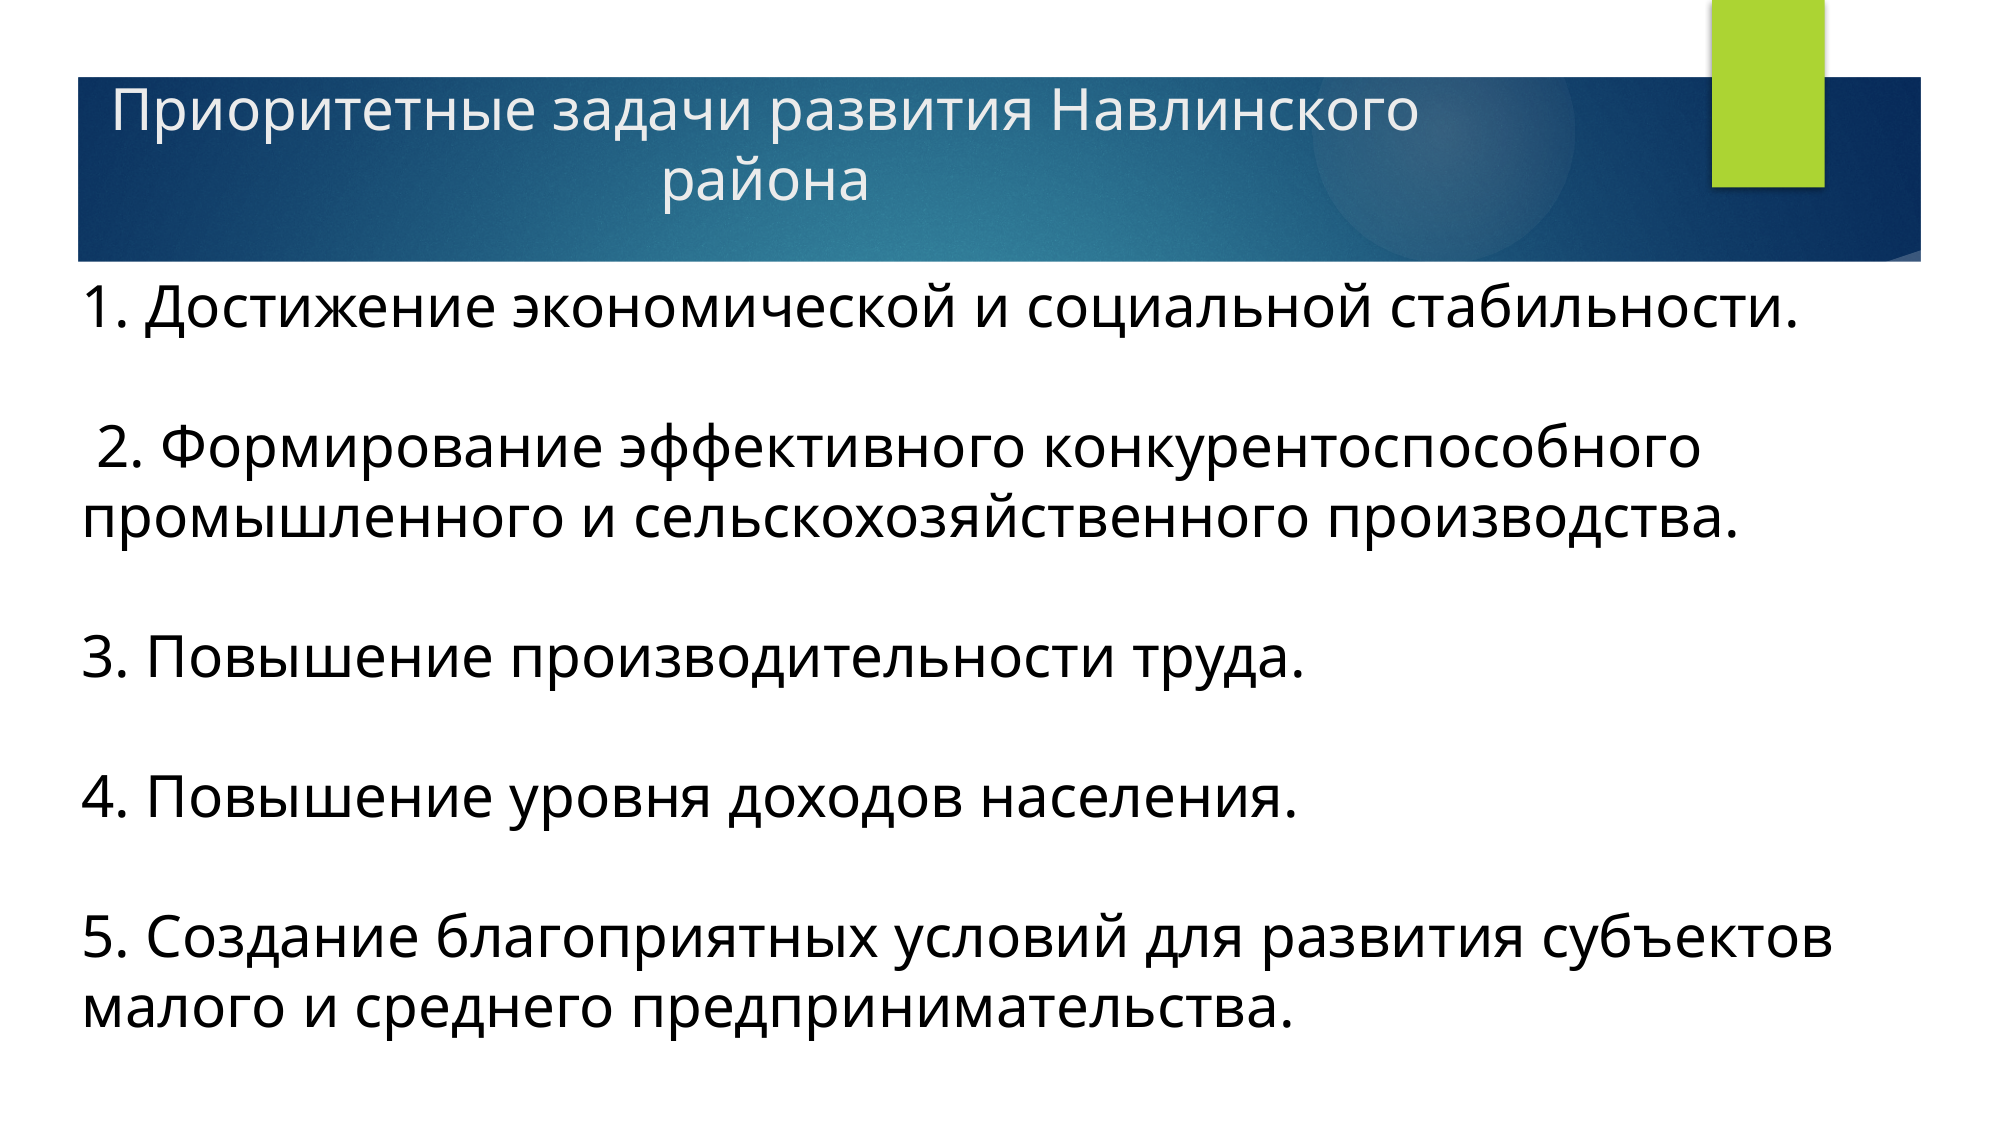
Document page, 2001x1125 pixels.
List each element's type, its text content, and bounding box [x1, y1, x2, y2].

title Приоритетные задачи развития Навлинского района [90, 125, 1441, 229]
text_box 1. Достижение экономической и социальной стабильности. 2. Формирование эффективного конкурентоспособного промышленного и сельскохозяйственного производства. 3. Повышение производительности труда. 4. Повышение уровня доходов населения. 5. Создание благоприятных условий для развития субъектов малого и среднего предпринимательства. [66, 261, 1922, 1117]
